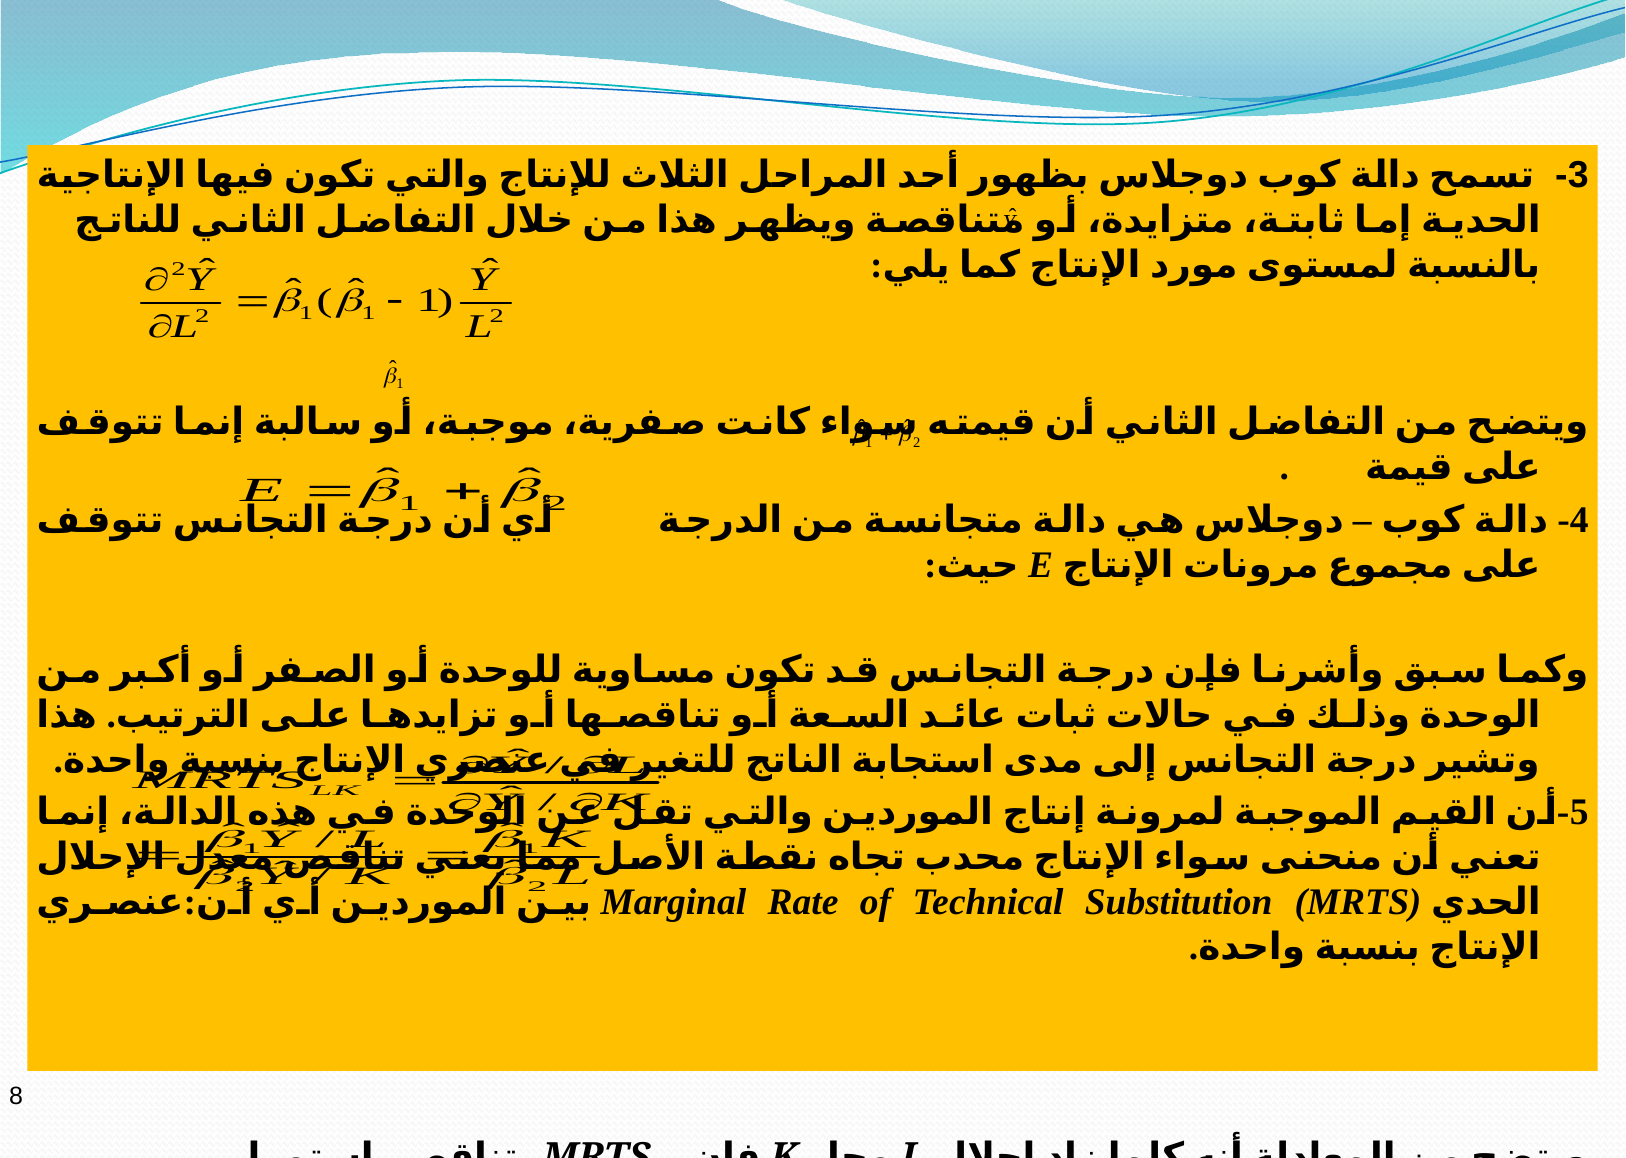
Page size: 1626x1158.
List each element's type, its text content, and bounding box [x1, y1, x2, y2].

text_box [132, 250, 520, 345]
list 3- تسمح دالة كوب دوجلاس بظهور أحد المراحل الثلاث للإنتاج والتي تكون فيها الإنتاجية الحدية إما ثابتة، متزايدة، أو متناقصة ويظهر هذا من خلال التفاضل الثاني للناتج بالنسبة لمستوى مورد الإنتاج كما يلي: ويتضح من التفاضل الثاني أن قيمته سواء كانت صفرية، موجبة، أو سالبة إنما تتوقف على قيمة . 4- دالة كوب – دوجلاس هي دالة متجانسة من الدرجة أي أن درجة التجانس تتوقف على مجموع مرونات الإنتاج E حيث: وكما سبق وأشرنا فإن درجة التجانس قد تكون مساوية للوحدة أو الصفر أو أكبر من الوحدة وذلك في حالات ثبات عائد السعة أو تناقصها أو تزايدها على الترتيب. هذا وتشير درجة التجانس إلى مدى استجابة الناتج للتغير في عنصري الإنتاج بنسبة واحدة. 5-أن القيم الموجبة لمرونة إنتاج الموردين والتي تقل عن الوحدة في هذه الدالة، إنما تعني أن منحنى سواء الإنتاج محدب تجاه نقطة الأصل مما يعني تناقص معدل الإحلال الحدي Marginal Rate of Technical Substitution (MRTS) بين الموردين أي أن:عنصري الإنتاج بنسبة واحدة. ويتضح من المعادلة أنه كلما زاد إحلال L محل K فإن MRTSLK يتناقص باستمرار. [27, 145, 1598, 1071]
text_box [226, 461, 584, 518]
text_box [378, 355, 409, 394]
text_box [992, 204, 1028, 248]
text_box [219, 462, 589, 531]
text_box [999, 203, 1024, 236]
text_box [125, 251, 525, 406]
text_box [120, 742, 671, 898]
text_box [113, 743, 677, 909]
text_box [847, 414, 925, 453]
text_box 8 [0, 1074, 390, 1158]
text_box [840, 415, 931, 465]
